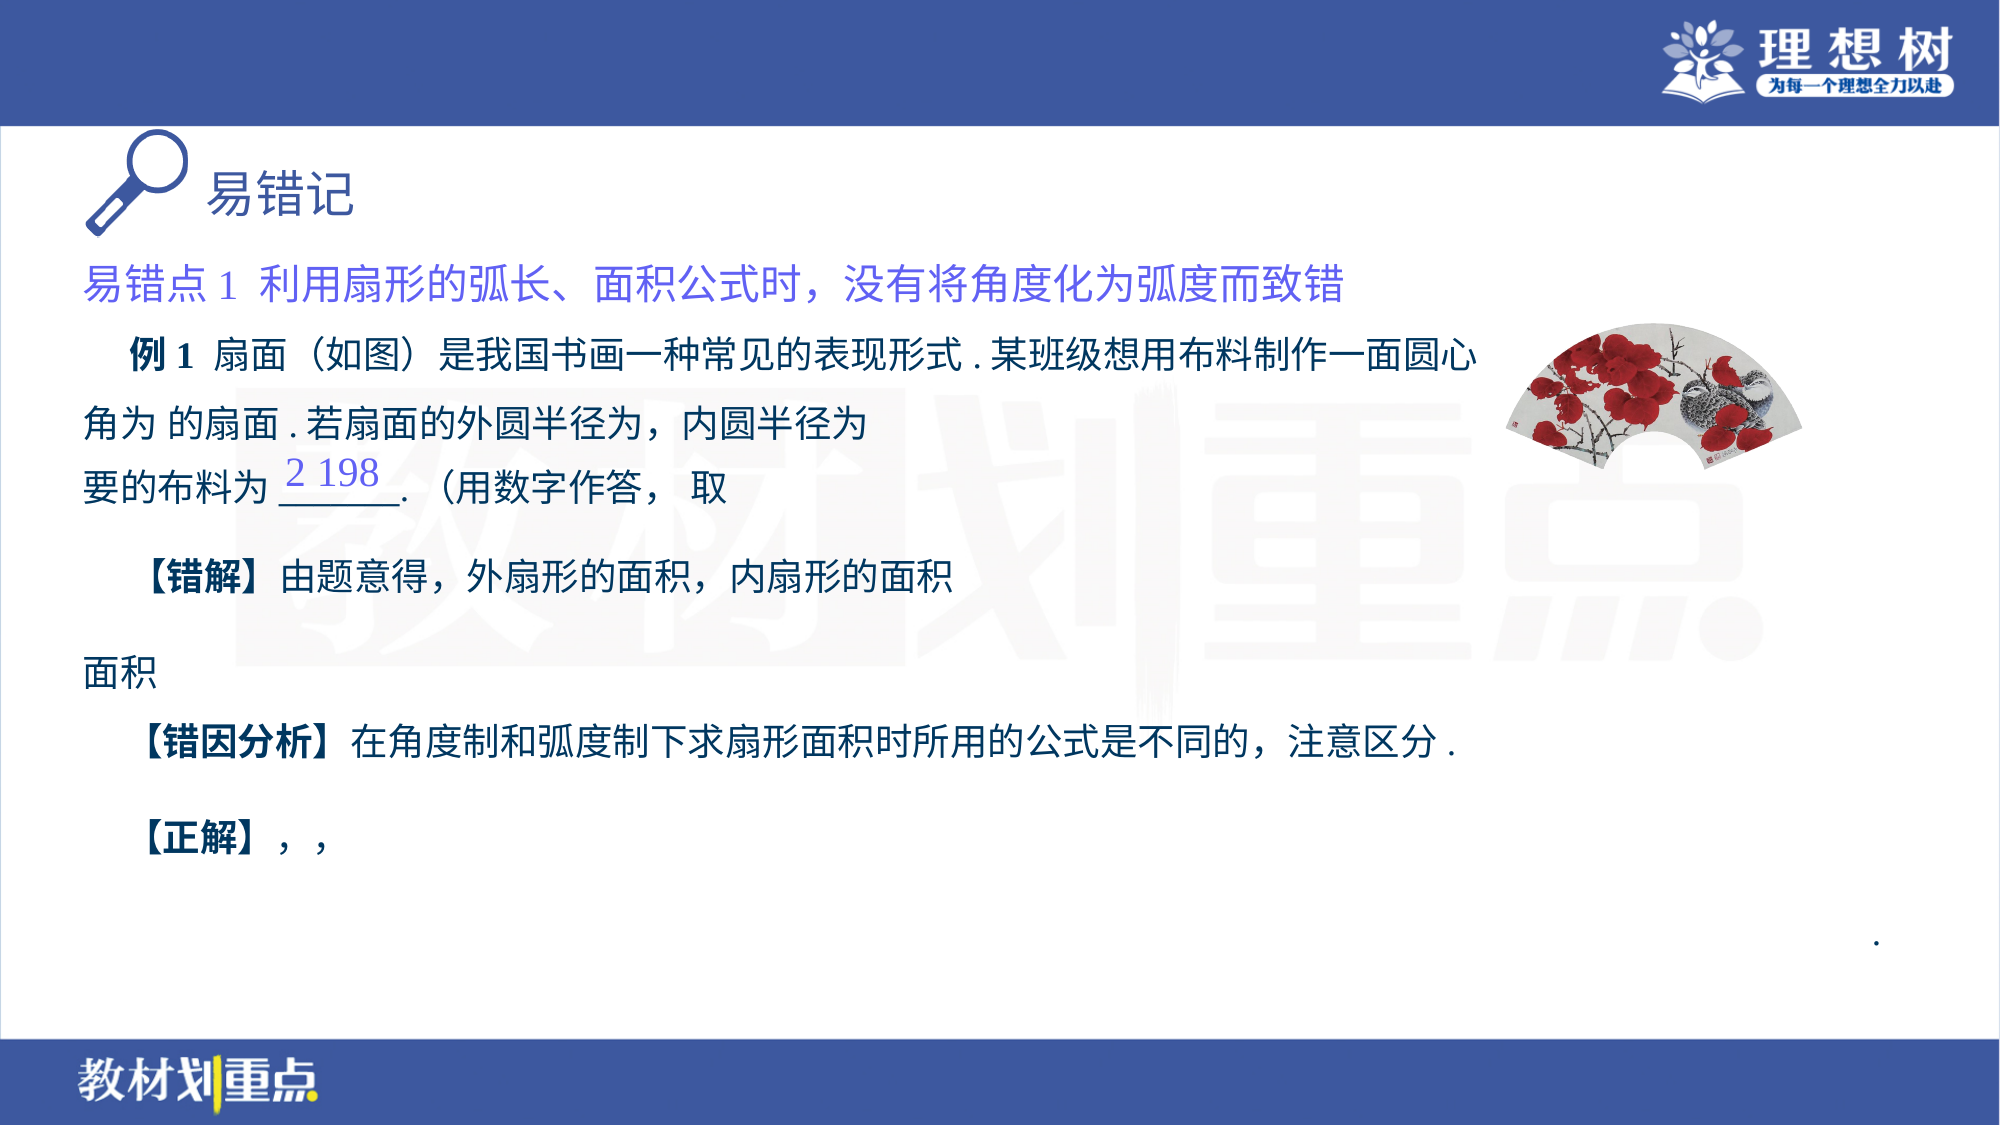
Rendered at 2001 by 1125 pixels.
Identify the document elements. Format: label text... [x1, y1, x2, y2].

text_box 2 198 [265, 442, 400, 493]
text_box 易错点1 利用扇形的弧长、面积公式时，没有将角度化为弧度而致错 [82, 236, 1817, 371]
text_box 易错记 [205, 149, 501, 235]
picture [0, 0, 2000, 1125]
